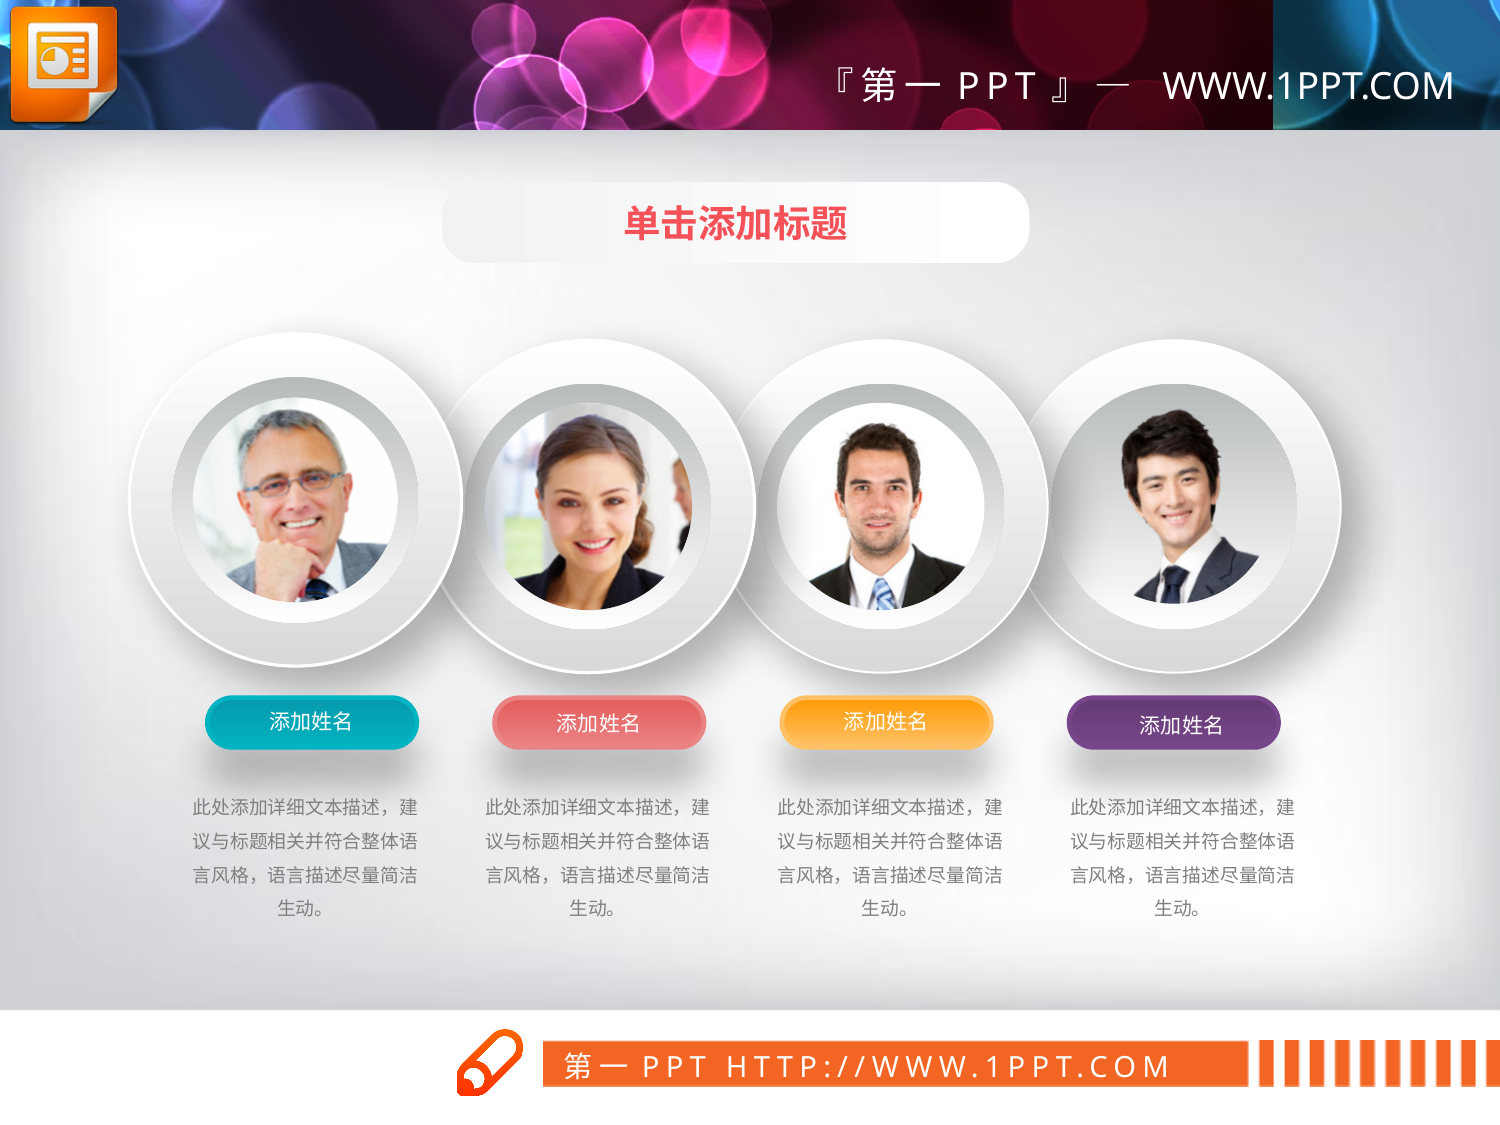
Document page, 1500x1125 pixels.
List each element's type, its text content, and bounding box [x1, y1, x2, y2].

picture [543, 1040, 1500, 1087]
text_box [756, 340, 1048, 673]
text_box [494, 697, 705, 748]
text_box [1049, 340, 1341, 673]
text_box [207, 697, 418, 748]
picture [0, 0, 1500, 1012]
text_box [128, 333, 462, 667]
text_box 此处添加详细文本描述，建议与标题相关并符合整体语言风格，语言描述尽量简洁生动。 [1045, 777, 1319, 927]
text_box 此处添加详细文本描述，建议与标题相关并符合整体语言风格，语言描述尽量简洁生动。 [753, 777, 1027, 927]
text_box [463, 340, 755, 673]
text_box 单击添加标题 [441, 181, 1030, 264]
text_box 此处添加详细文本描述，建议与标题相关并符合整体语言风格，语言描述尽量简洁生动。 [168, 777, 442, 927]
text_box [781, 697, 992, 748]
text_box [1068, 697, 1279, 748]
text_box 此处添加详细文本描述，建议与标题相关并符合整体语言风格，语言描述尽量简洁生动。 [461, 777, 734, 927]
